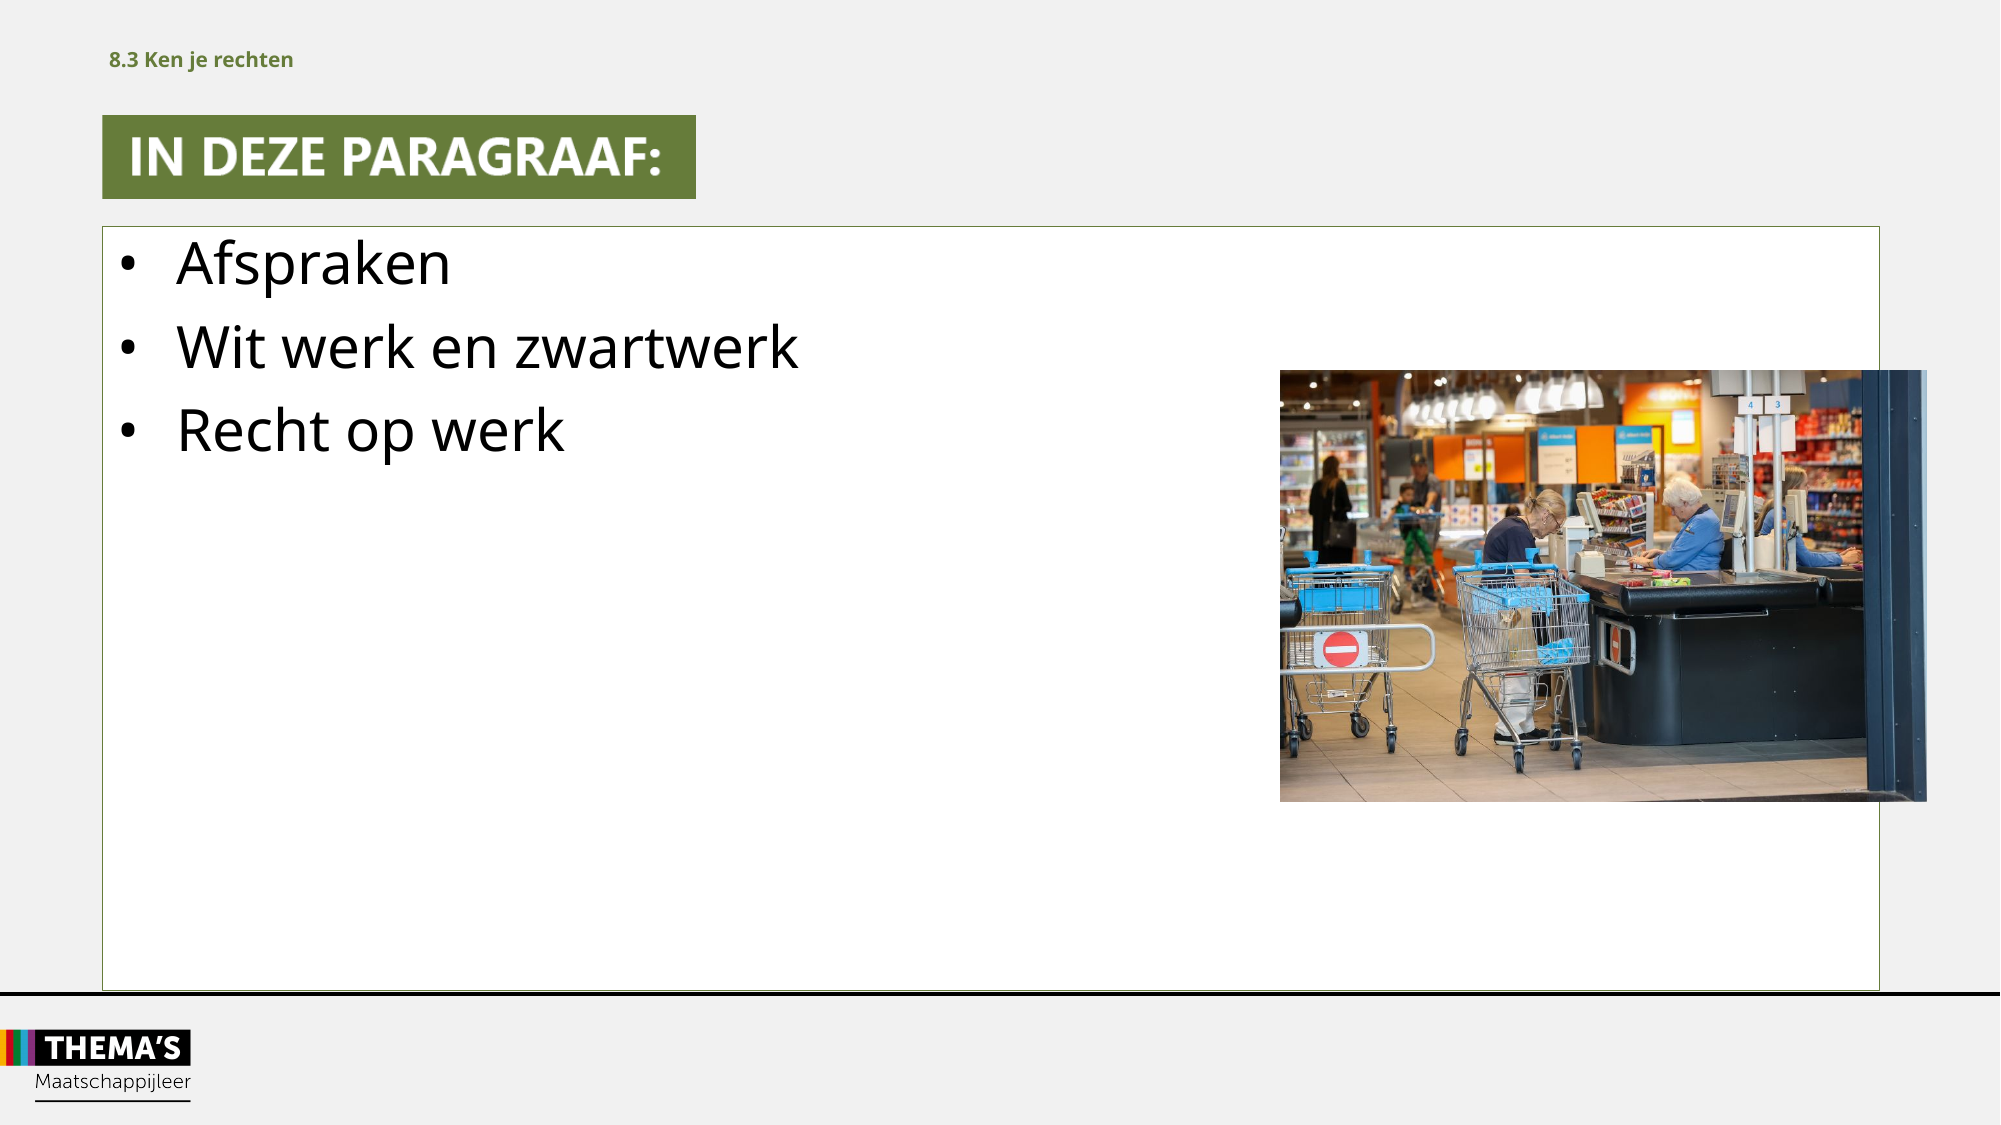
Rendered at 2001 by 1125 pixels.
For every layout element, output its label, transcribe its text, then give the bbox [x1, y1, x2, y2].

picture [0, 993, 203, 1125]
list 8.3 Ken je rechten [94, 33, 941, 88]
picture [1280, 370, 1927, 802]
list • Afspraken • Wit werk en zwartwerk • Recht op werk [102, 226, 1880, 991]
